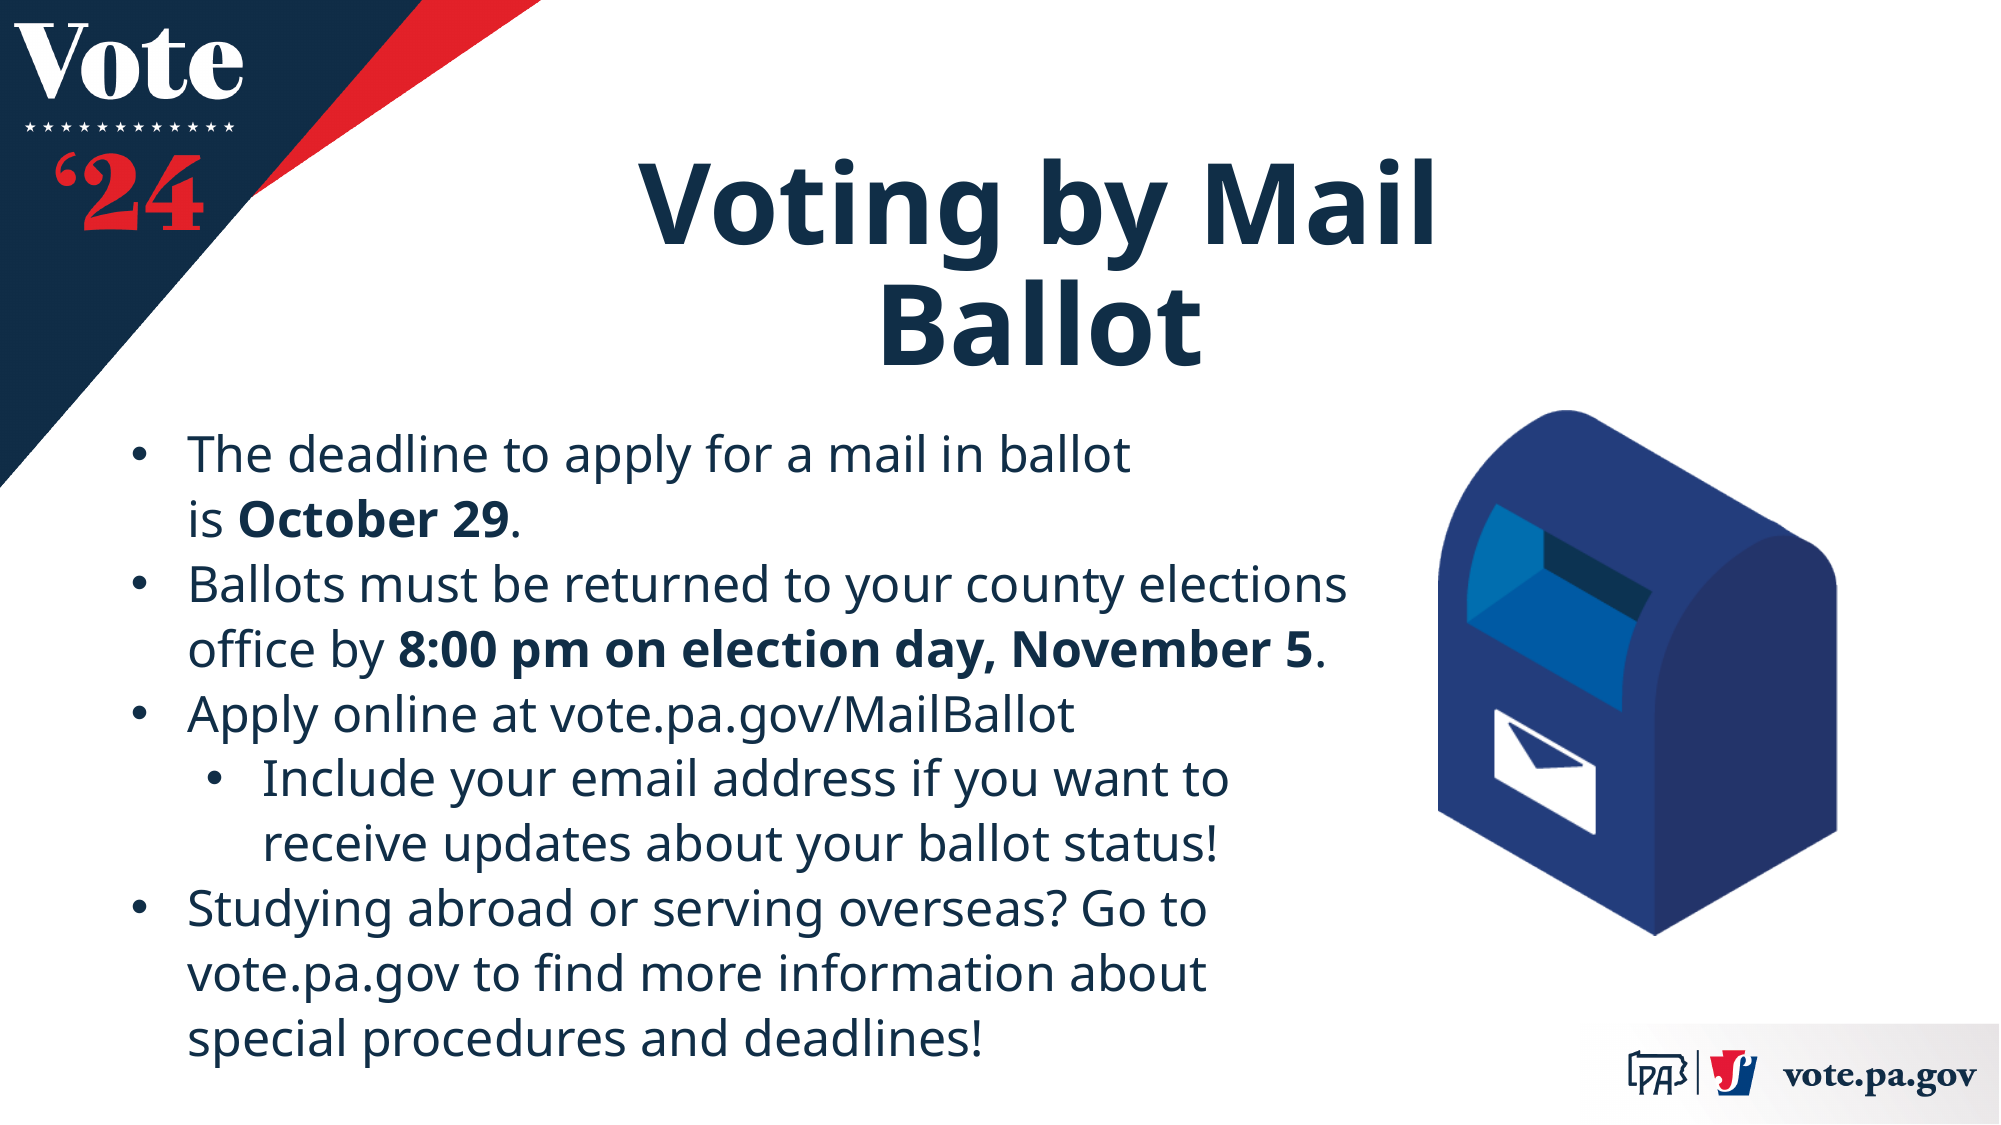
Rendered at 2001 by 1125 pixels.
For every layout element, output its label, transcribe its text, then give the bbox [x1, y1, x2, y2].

picture [0, 0, 588, 535]
picture [1437, 410, 2000, 1125]
list Voting by Mail Ballot [590, 139, 1490, 411]
text_box The deadline to apply for a mail in ballot is October 29.​ Ballots must be returned to your county elections office by 8:00 pm on election day, November 5. Apply online at vote.pa.gov/MailBallot Include your email address if you want to receive updates about your ballot status! Studying abroad or serving overseas? Go to vote.pa.gov to find more information about special procedures and deadlines! [116, 410, 1380, 1074]
